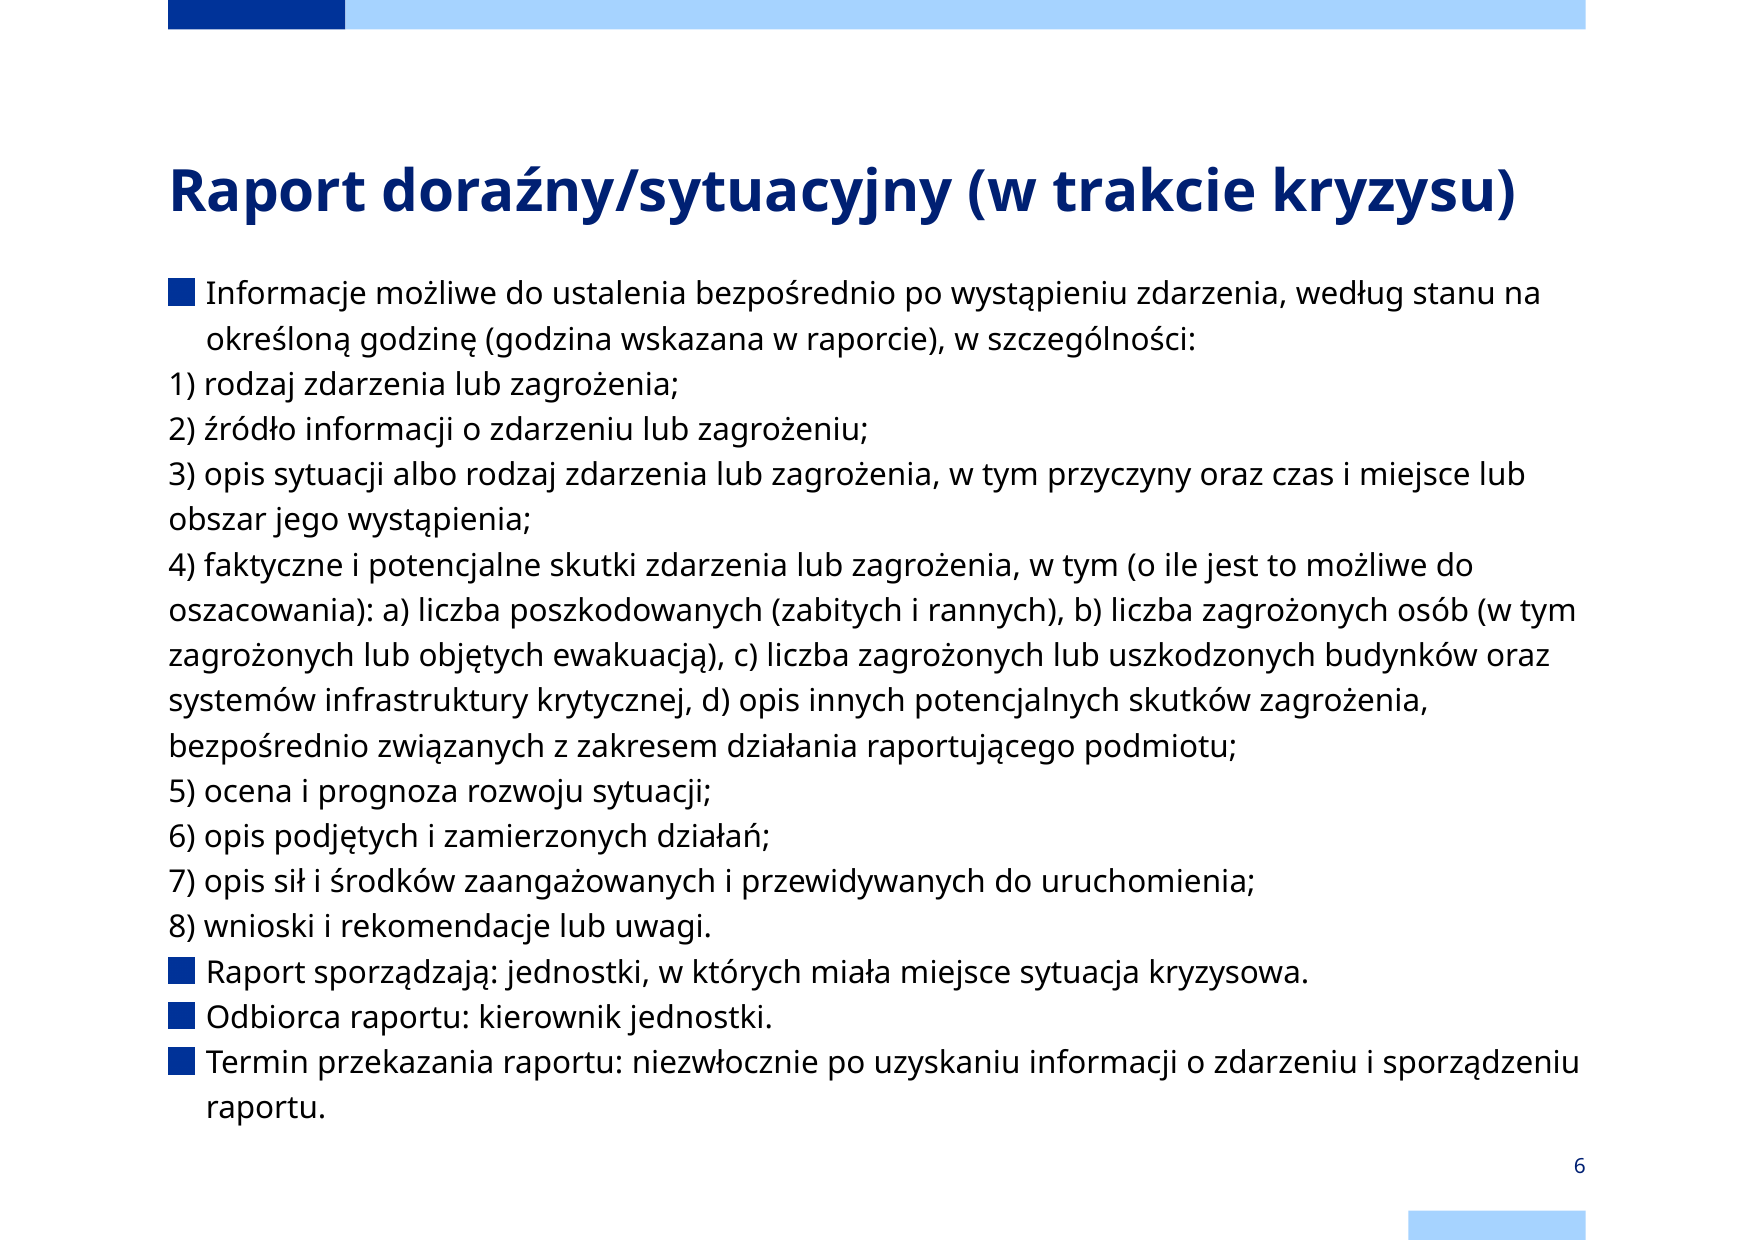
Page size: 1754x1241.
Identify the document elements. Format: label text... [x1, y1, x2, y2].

picture [168, 1002, 195, 1029]
picture [168, 957, 195, 984]
picture [168, 1047, 195, 1075]
list Informacje możliwe do ustalenia bezpośrednio po wystąpieniu zdarzenia, według stanu na określoną godzinę (godzina wskazana w raporcie), w szczególności: 1) rodzaj zdarzenia lub zagrożenia; 2) źródło informacji o zdarzeniu lub zagrożeniu; 3) opis sytuacji albo rodzaj zdarzenia lub zagrożenia, w tym przyczyny oraz czas i miejsce lub obszar jego wystąpienia; 4) faktyczne i potencjalne skutki zdarzenia lub zagrożenia, w tym (o ile jest to możliwe do oszacowania): a) liczba poszkodowanych (zabitych i rannych), b) liczba zagrożonych osób (w tym zagrożonych lub objętych ewakuacją), c) liczba zagrożonych lub uszkodzonych budynków oraz systemów infrastruktury krytycznej, d) opis innych potencjalnych skutków zagrożenia, bezpośrednio związanych z zakresem działania raportującego podmiotu; 5) ocena i prognoza rozwoju sytuacji; 6) opis podjętych i zamierzonych działań; 7) opis sił i środków zaangażowanych i przewidywanych do uruchomienia; 8) wnioski i rekomendacje lub uwagi. Raport sporządzają: jednostki, w których miała miejsce sytuacja kryzysowa. Odbiorca raportu: kierownik jednostki. Termin przekazania raportu: niezwłocznie po uzyskaniu informacji o zdarzeniu i sporządzeniu raportu. [168, 265, 1586, 1128]
title Raport doraźny/sytuacyjny (w trakcie kryzysu) [168, 147, 1586, 265]
picture [168, 278, 195, 306]
slide_number 6 [1408, 1151, 1586, 1182]
